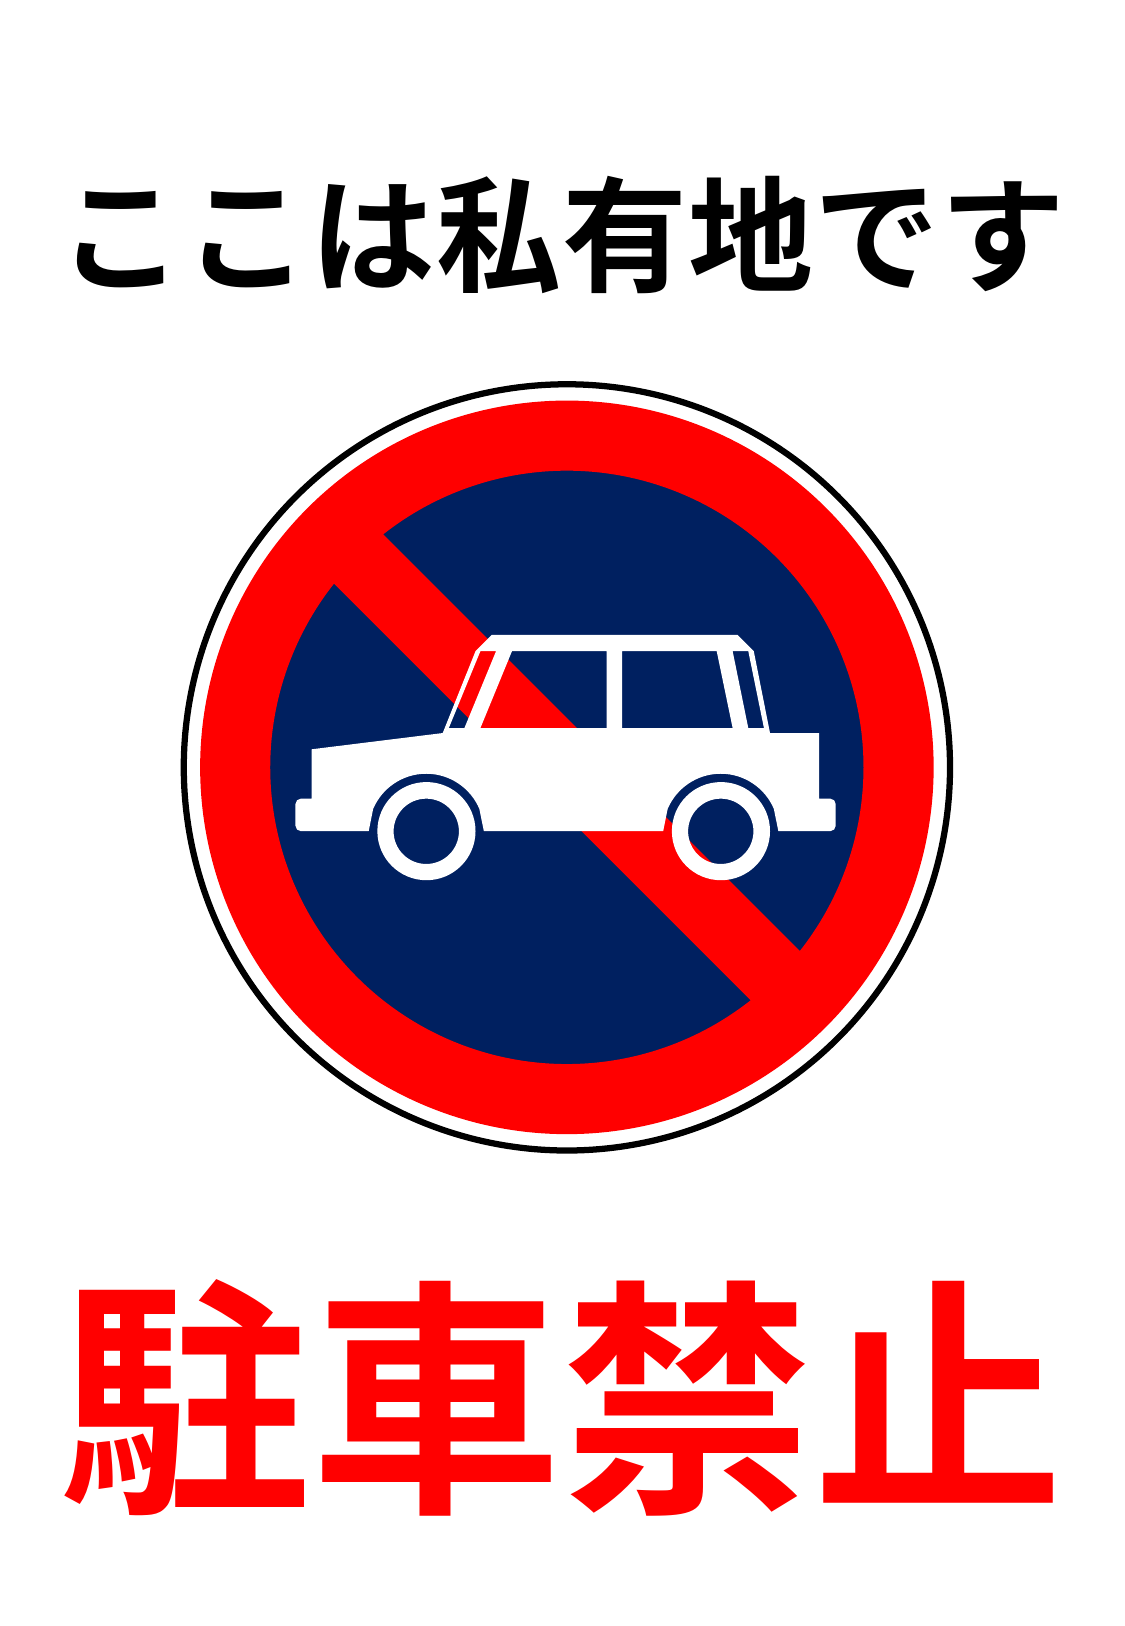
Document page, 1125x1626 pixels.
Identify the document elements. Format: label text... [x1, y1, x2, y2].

text_box ここは私有地です [0, 149, 1125, 315]
text_box 駐車禁止 [0, 1236, 1125, 1551]
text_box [183, 384, 951, 1151]
